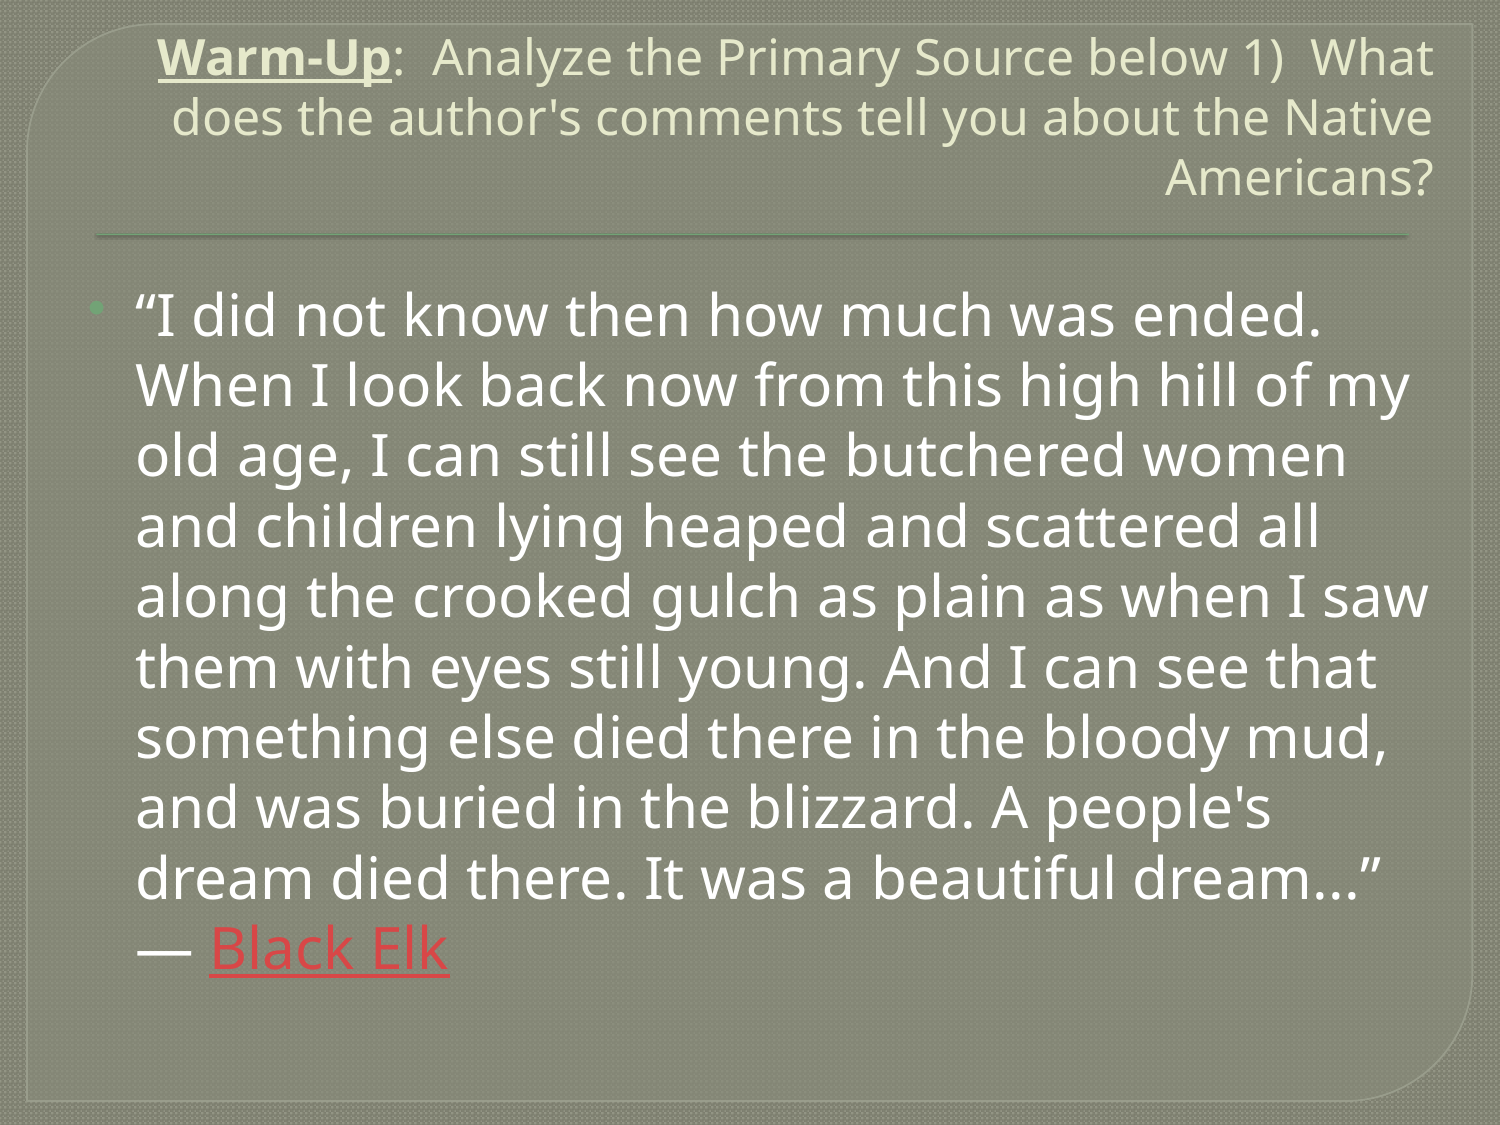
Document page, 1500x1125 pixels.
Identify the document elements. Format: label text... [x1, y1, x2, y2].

list “I did not know then how much was ended. When I look back now from this high hill of my old age, I can still see the butchered women and children lying heaped and scattered all along the crooked gulch as plain as when I saw them with eyes still young. And I can see that something else died there in the bloody mud, and was buried in the blizzard. A people's dream died there. It was a beautiful dream...” ― Black Elk [75, 270, 1450, 1050]
title Warm-Up: Analyze the Primary Source below 1) What does the author's comments tell you about the Native Americans? [24, 24, 1450, 213]
